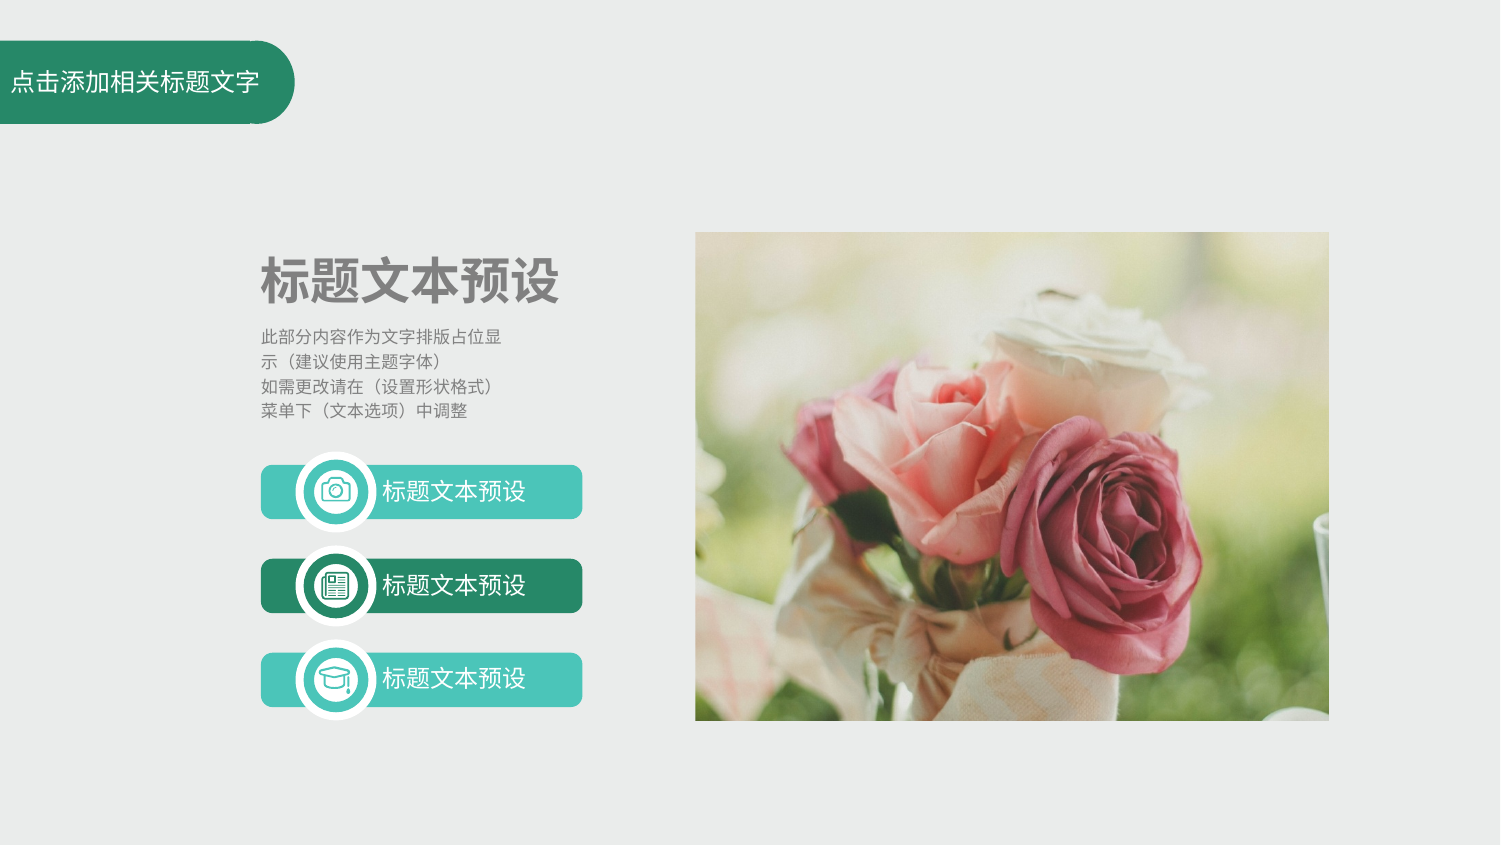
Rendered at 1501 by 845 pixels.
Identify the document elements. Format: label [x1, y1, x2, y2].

text_box [260, 451, 583, 533]
picture [0, 0, 1501, 845]
text_box [260, 235, 508, 422]
text_box [694, 232, 1330, 721]
text_box [260, 639, 583, 721]
text_box [260, 545, 583, 627]
